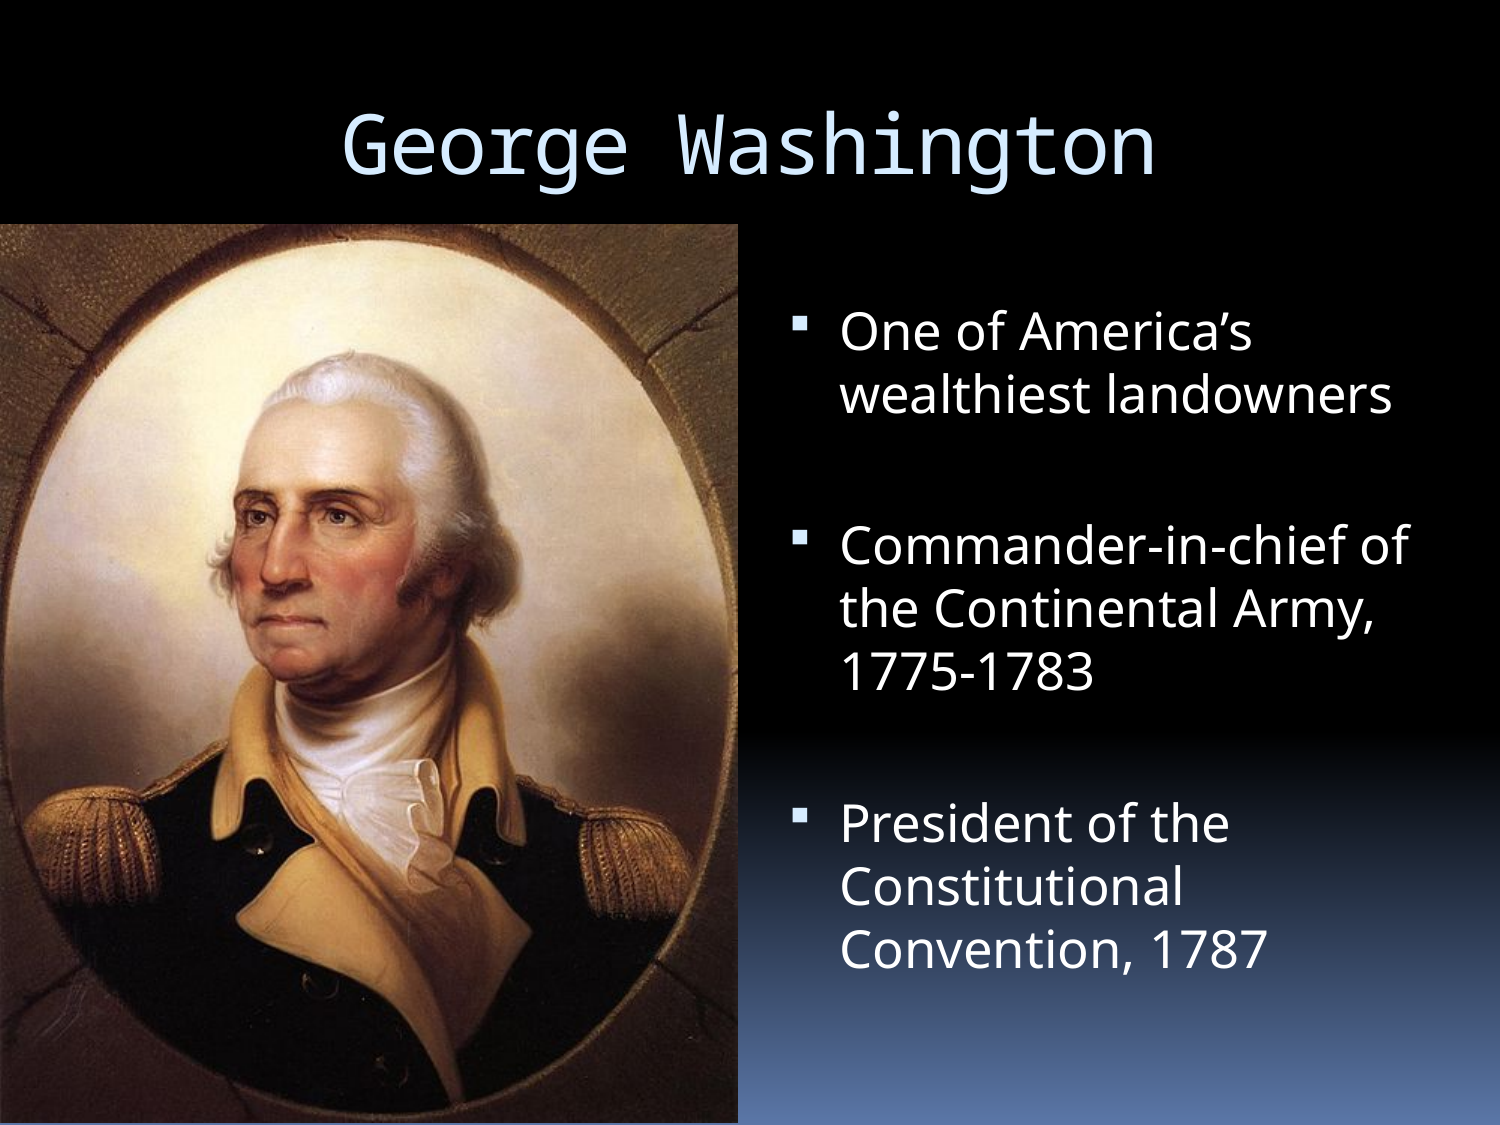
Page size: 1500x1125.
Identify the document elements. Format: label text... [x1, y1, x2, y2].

list One of America’s wealthiest landowners Commander-in-chief of the Continental Army, 1775-1783 President of the Constitutional Convention, 1787 [763, 290, 1427, 1033]
title George Washington [75, 83, 1425, 234]
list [0, 224, 738, 1124]
